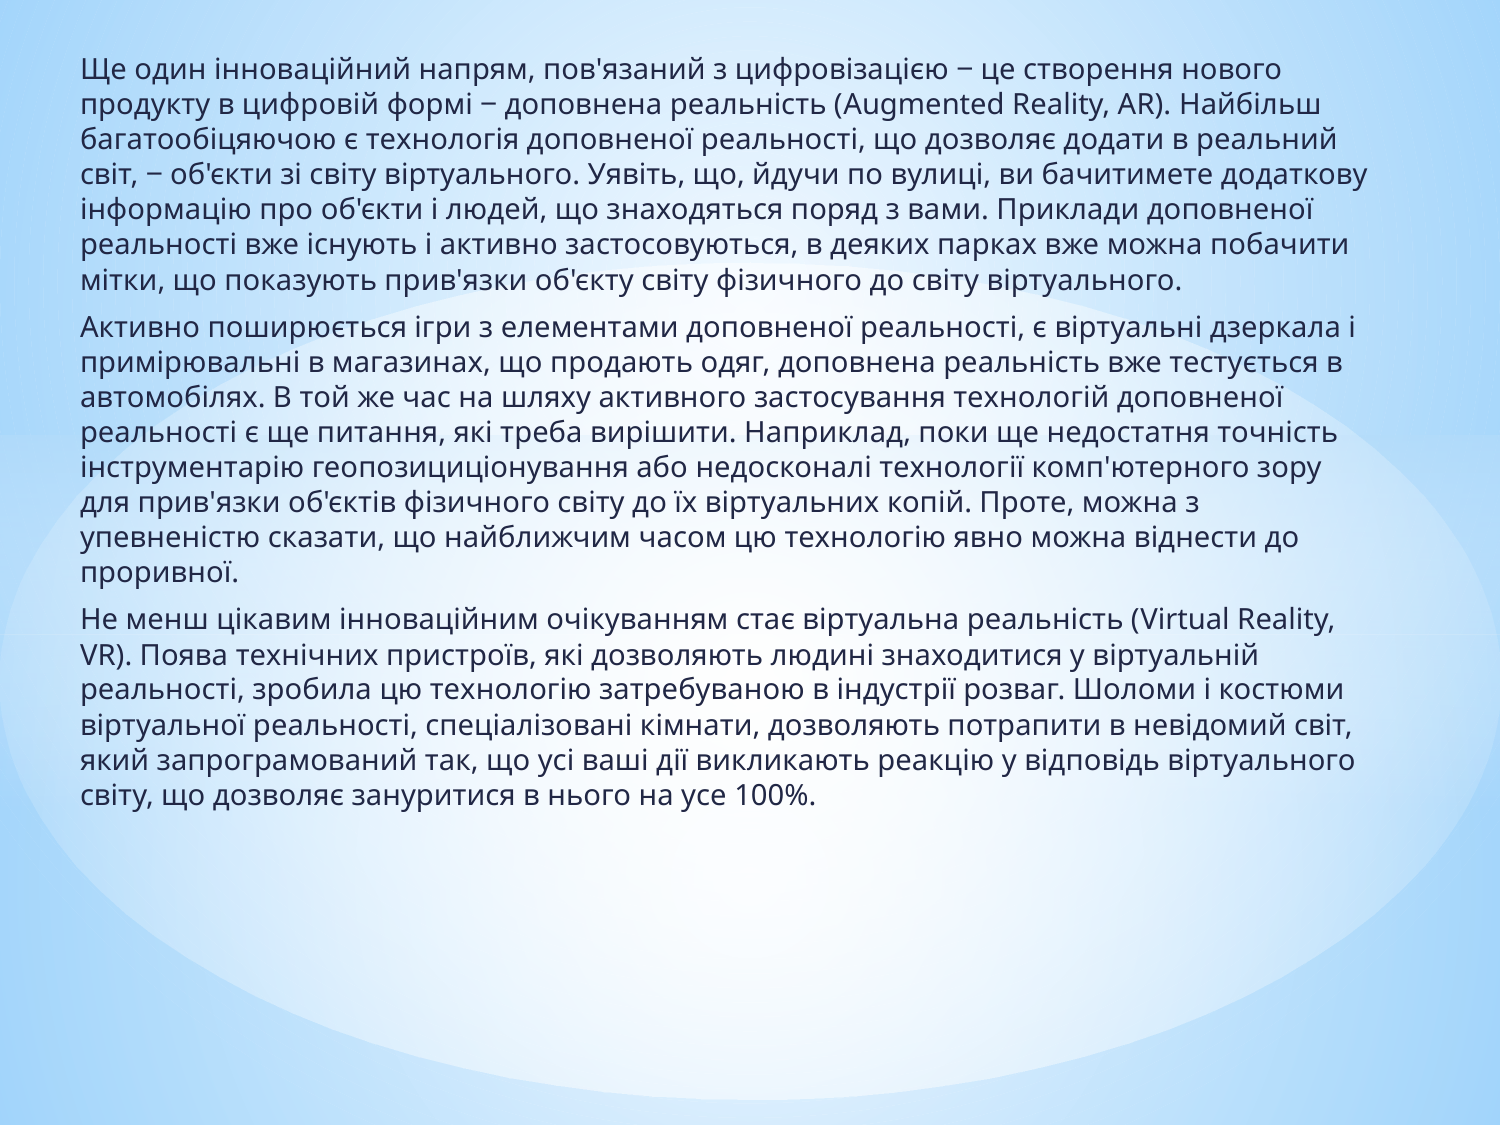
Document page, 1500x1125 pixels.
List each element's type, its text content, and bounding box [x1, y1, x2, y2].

subtitle Ще один інноваційний напрям, пов'язаний з цифровізацією ‒ це створення нового продукту в цифровій формі ‒ доповнена реальність (Augmented Reality, AR). Найбільш багатообіцяючою є технологія доповненої реальності, що дозволяє додати в реальний світ, ‒ об'єкти зі світу віртуального. Уявіть, що, йдучи по вулиці, ви бачитимете додаткову інформацію про об'єкти і людей, що знаходяться поряд з вами. Приклади доповненої реальності вже існують і активно застосовуються, в деяких парках вже можна побачити мітки, що показують прив'язки об'єкту світу фізичного до світу віртуального. Активно поширюється ігри з елементами доповненої реальності, є віртуальні дзеркала і примірювальні в магазинах, що продають одяг, доповнена реальність вже тестується в автомобілях. В той же час на шляху активного застосування технологій доповненої реальності є ще питання, які треба вирішити. Наприклад, поки ще недостатня точність інструментарію геопозициціонування або недосконалі технології комп'ютерного зору для прив'язки об'єктів фізичного світу до їх віртуальних копій. Проте, можна з упевненістю сказати, що найближчим часом цю технологію явно можна віднести до проривної. Не менш цікавим інноваційним очікуванням стає віртуальна реальність (Virtual Reality, VR). Поява технічних пристроїв, які дозволяють людині знаходитися у віртуальній реальності, зробила цю технологію затребуваною в індустрії розваг. Шоломи і костюми віртуальної реальності, спеціалізовані кімнати, дозволяють потрапити в невідомий світ, який запрограмований так, що усі ваші дії викликають реакцію у відповідь віртуального світу, що дозволяє зануритися в нього на усе 100%. [64, 42, 1388, 1071]
